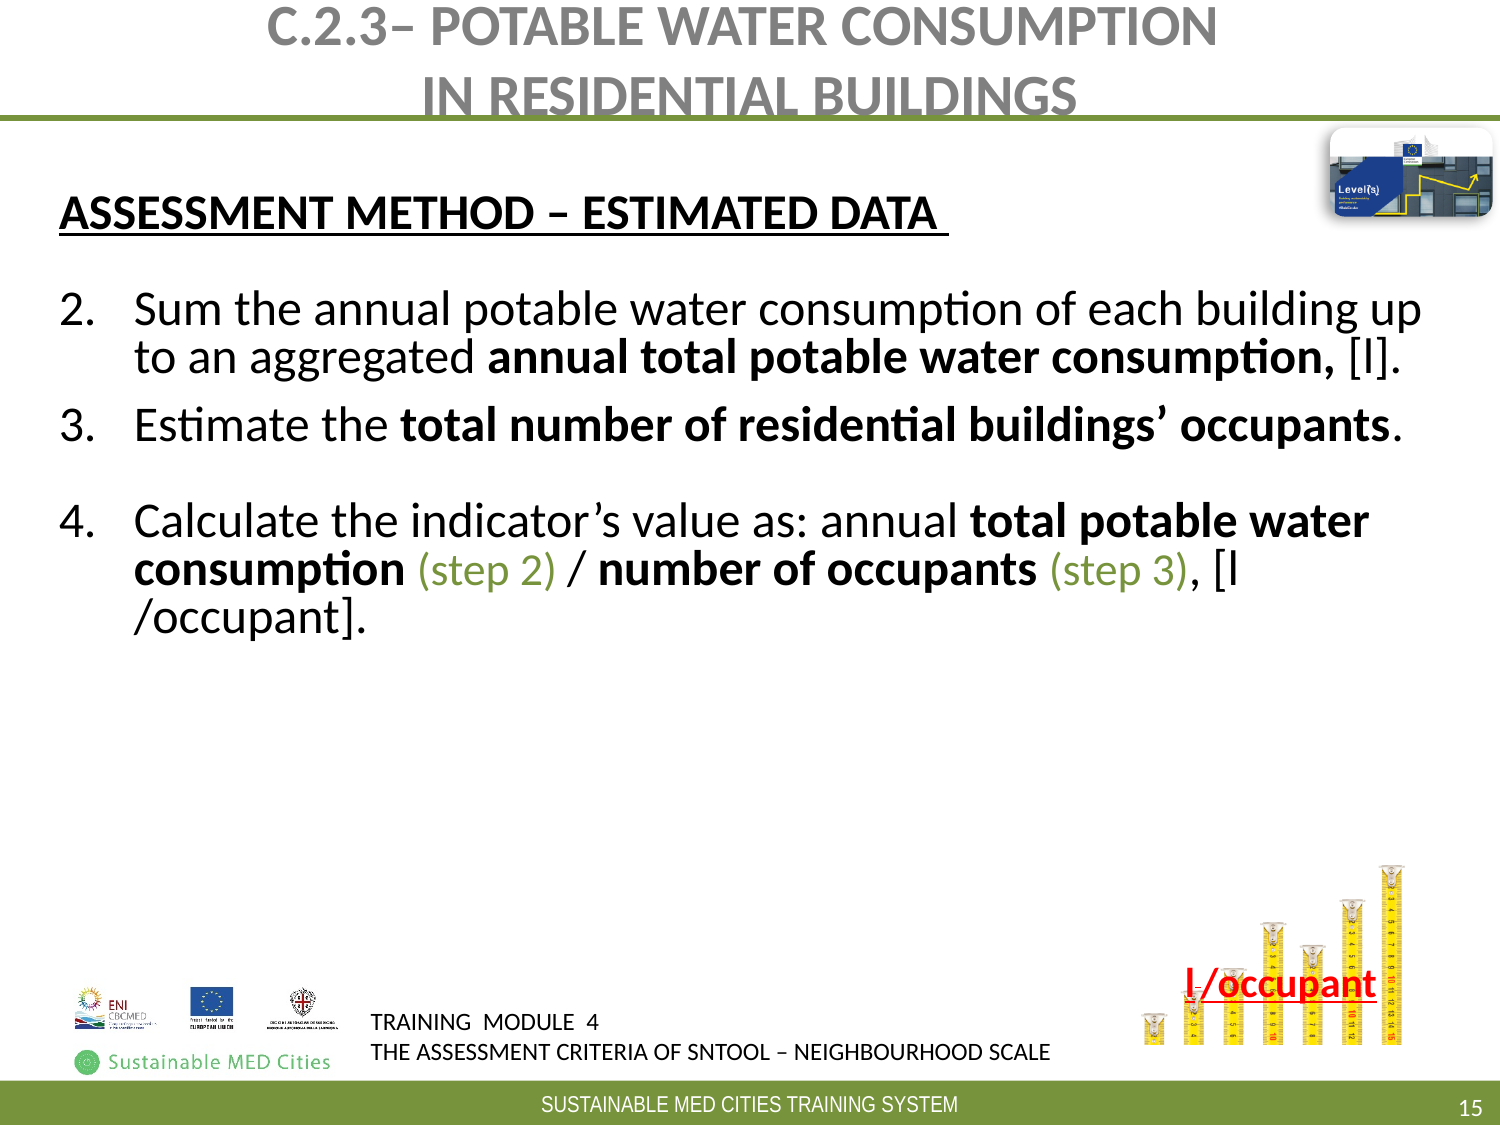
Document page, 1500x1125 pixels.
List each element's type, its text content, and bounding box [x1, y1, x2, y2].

slide_number 15 [1148, 1086, 1499, 1125]
list ASSESSMENT METHOD – ESTIMATED DATA Sum the annual potable water consumption of each building up to an aggregated annual total potable water consumption, [l]. Estimate the total number of residential buildings’ occupants. Calculate the indicator’s value as: annual total potable water consumption (step 2) / number of occupants (step 3), [l /occupant]. [43, 172, 1460, 952]
picture [62, 978, 356, 1080]
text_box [1131, 859, 1413, 1045]
text_box C.2.3– POTABLE WATER CONSUMPTION IN RESIDENTIAL BUILDINGS [0, 0, 1500, 115]
picture [1329, 127, 1493, 217]
